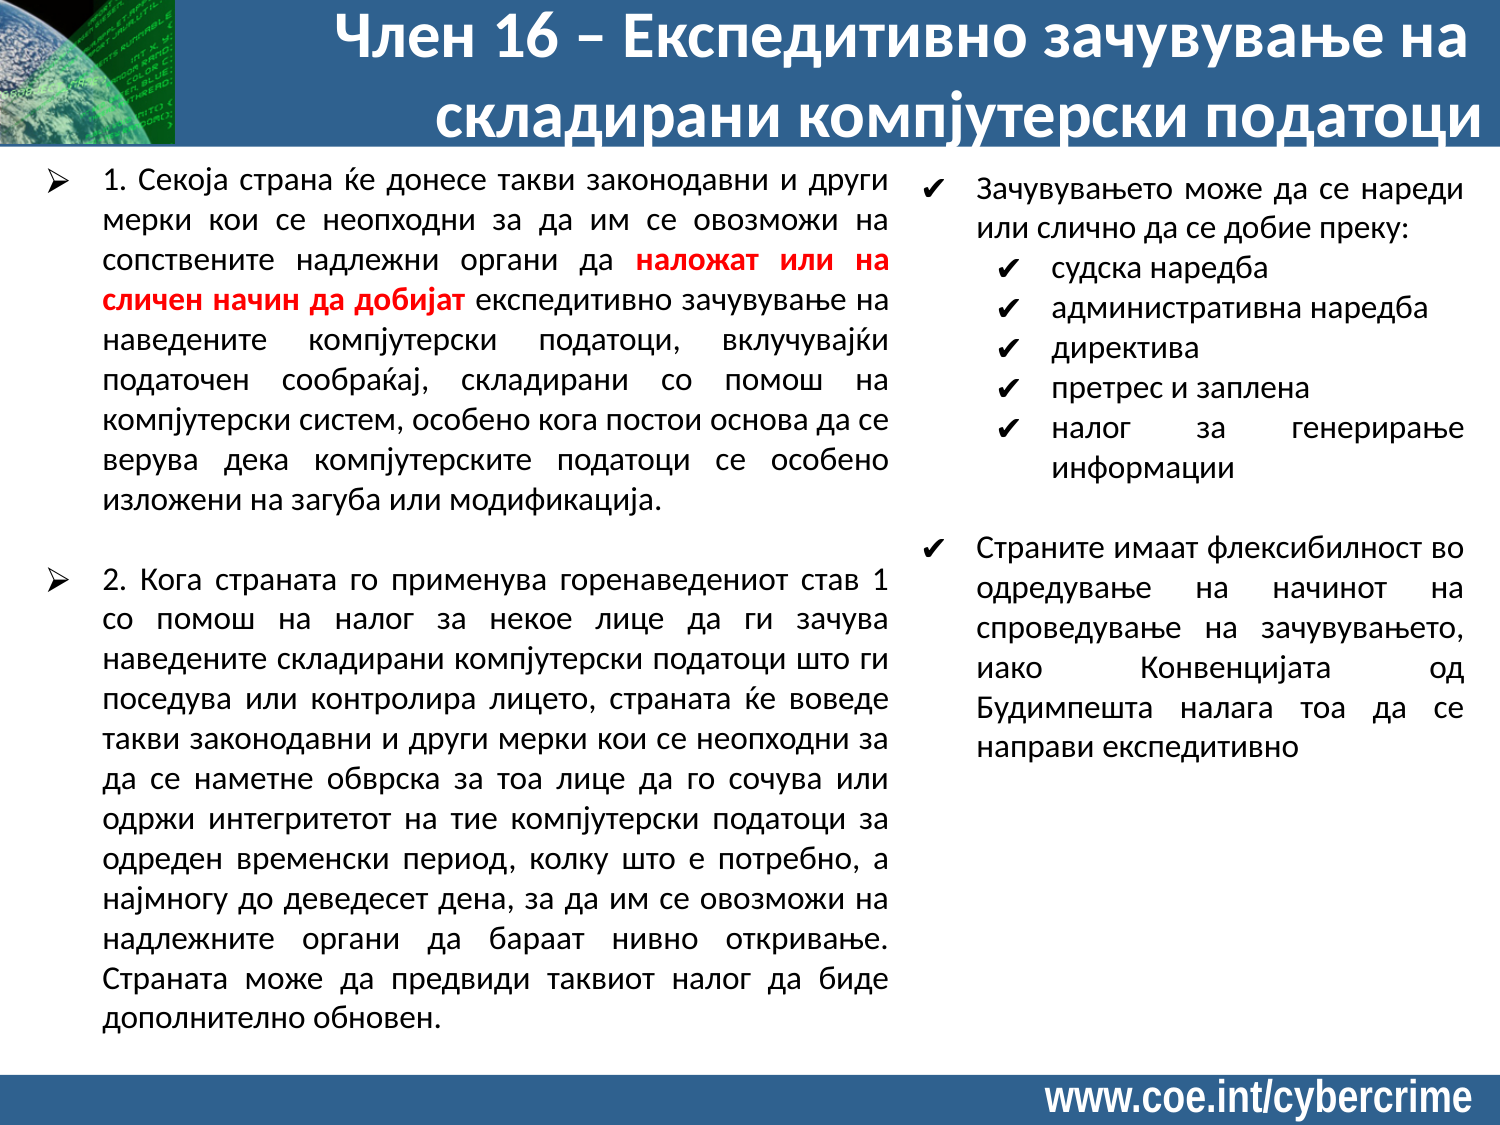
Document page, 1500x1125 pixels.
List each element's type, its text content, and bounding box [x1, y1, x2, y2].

text_box Зачувувањето може да се нареди или слично да се добие преку: судска наредба административна наредба директива претрес и заплена налог за генерирање информации Страните имаат флексибилност во одредување на начинот на спроведување на зачувувањето, иако Конвенцијата од Будимпешта налага тоа да се направи експедитивно [905, 158, 1480, 773]
text_box 1. Секоја страна ќе донесе такви законодавни и други мерки кои се неопходни за да им се овозможи на сопствените надлежни органи да наложат или на сличен начин да добијат експедитивно зачувување на наведените компјутерски податоци, вклучувајќи податочен сообраќај, складирани со помош на компјутерски систем, особено кога постои основа да се верува дека компјутерските податоци се особено изложени на загуба или модификација. 2. Кога страната го применува горенаведениот став 1 со помош на налог за некое лице да ги зачува наведените складирани компјутерски податоци што ги поседува или контролира лицето, страната ќе воведе такви законодавни и други мерки кои се неопходни за да се наметне обврска за тоа лице да го сочува или одржи интегритетот на тие компјутерски податоци за одреден временски период, колку што е потребно, а најмногу до деведесет дена, за да им се овозможи на надлежните органи да бараат нивно откривање. Страната може да предвиди таквиот налог да биде дополнително обновен. [31, 149, 906, 1044]
text_box Член 16 – Експедитивно зачувување на складирани компјутерски податоци [177, 0, 1500, 149]
text_box [0, 1073, 1030, 1125]
text_box www.coe.int/cybercrime [1030, 1059, 1500, 1125]
picture [0, 0, 175, 144]
